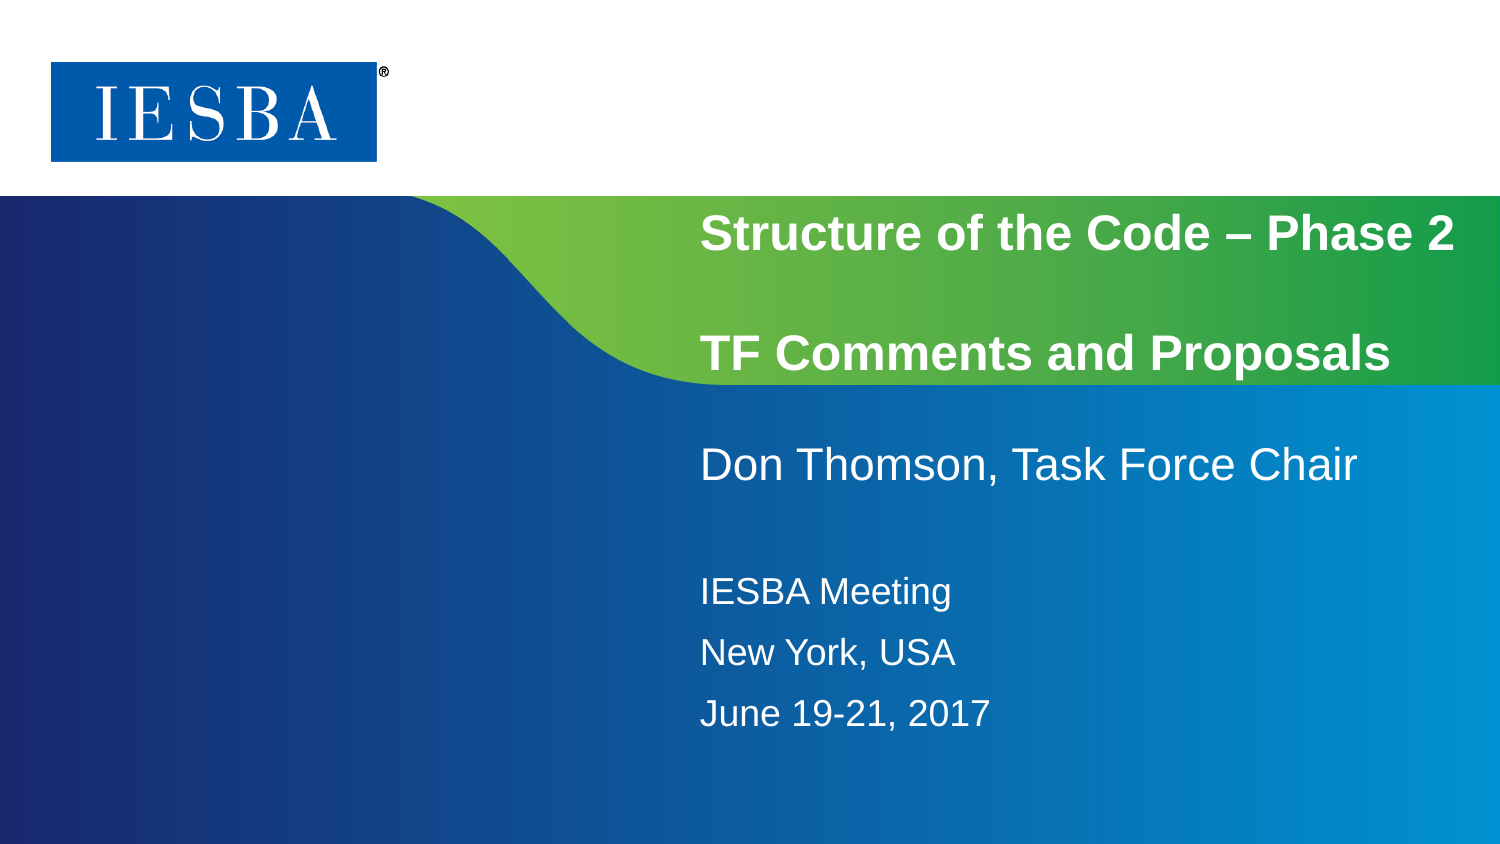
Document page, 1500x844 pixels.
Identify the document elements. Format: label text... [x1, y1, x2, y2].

picture [51, 62, 389, 162]
subtitle Don Thomson, Task Force Chair IESBA Meeting New York, USA June 19-21, 2017 [699, 434, 1488, 785]
title Structure of the Code – Phase 2 TF Comments and Proposals [699, 229, 1463, 352]
picture [412, 196, 1500, 385]
